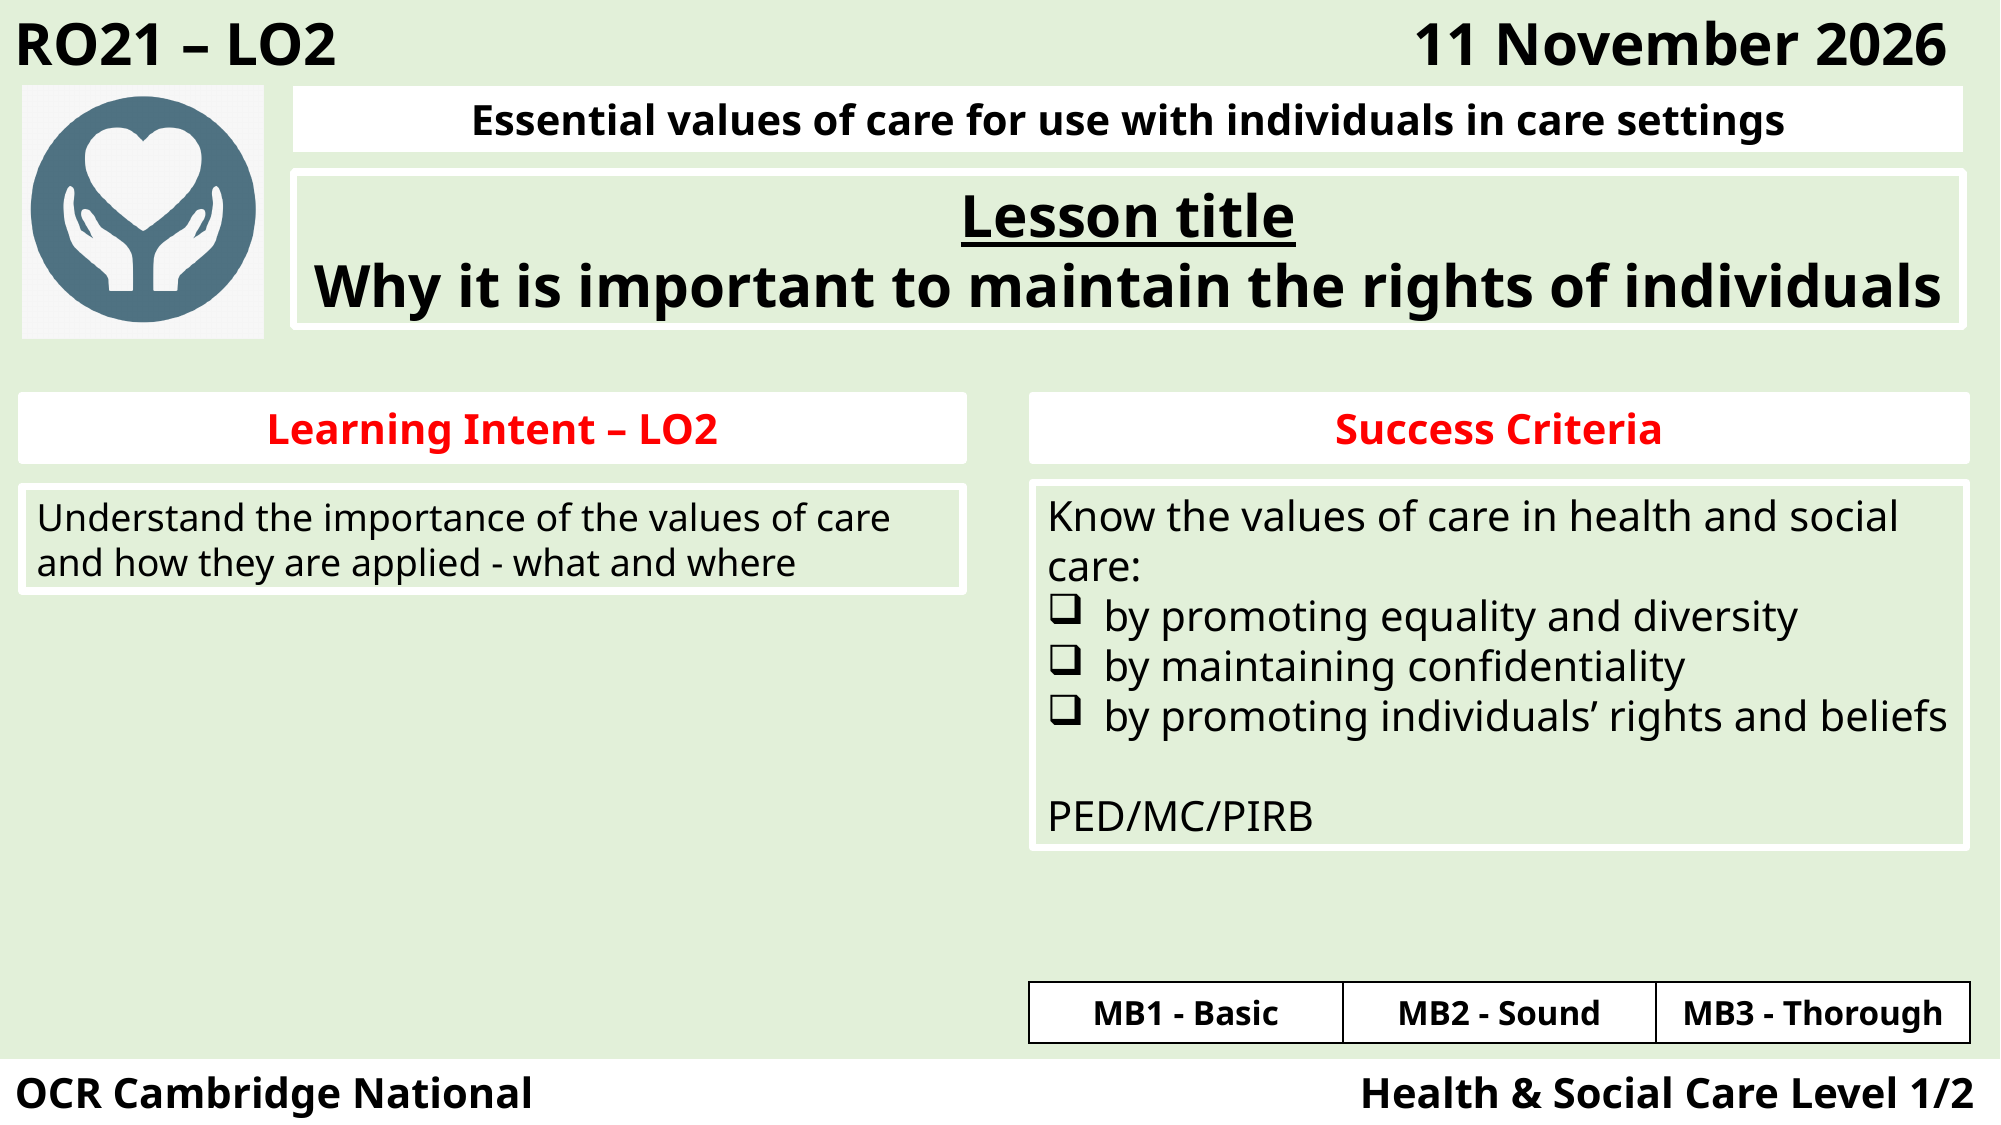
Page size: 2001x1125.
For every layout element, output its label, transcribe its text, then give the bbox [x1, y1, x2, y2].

picture [22, 85, 264, 339]
text_box Learning Intent – LO2 [21, 395, 964, 461]
table_header MB1 - Basic [1030, 983, 1342, 1042]
table_header MB2 - Sound [1344, 983, 1655, 1042]
text_box Health & Social Care Level 1/2 [873, 1059, 2000, 1125]
text_box Success Criteria [1032, 395, 1967, 461]
text_box RO21 – LO2 [0, 0, 398, 85]
text_box Essential values of care for use with individuals in care settings [293, 86, 1963, 152]
text_box Understand the importance of the values of care and how they are applied - what and where [21, 486, 964, 591]
text_box Lesson title Why it is important to maintain the rights of individuals [293, 171, 1963, 327]
text_box OCR Cambridge National [0, 1059, 873, 1125]
text_box Know the values of care in health and social care: by promoting equality and diversity by maintaining confidentiality by promoting individuals’ rights and beliefs PED/MC/PIRB [1032, 482, 1967, 848]
text_box 13 September 2020 [1205, 0, 1964, 94]
table_header MB3 - Thorough [1657, 983, 1969, 1042]
